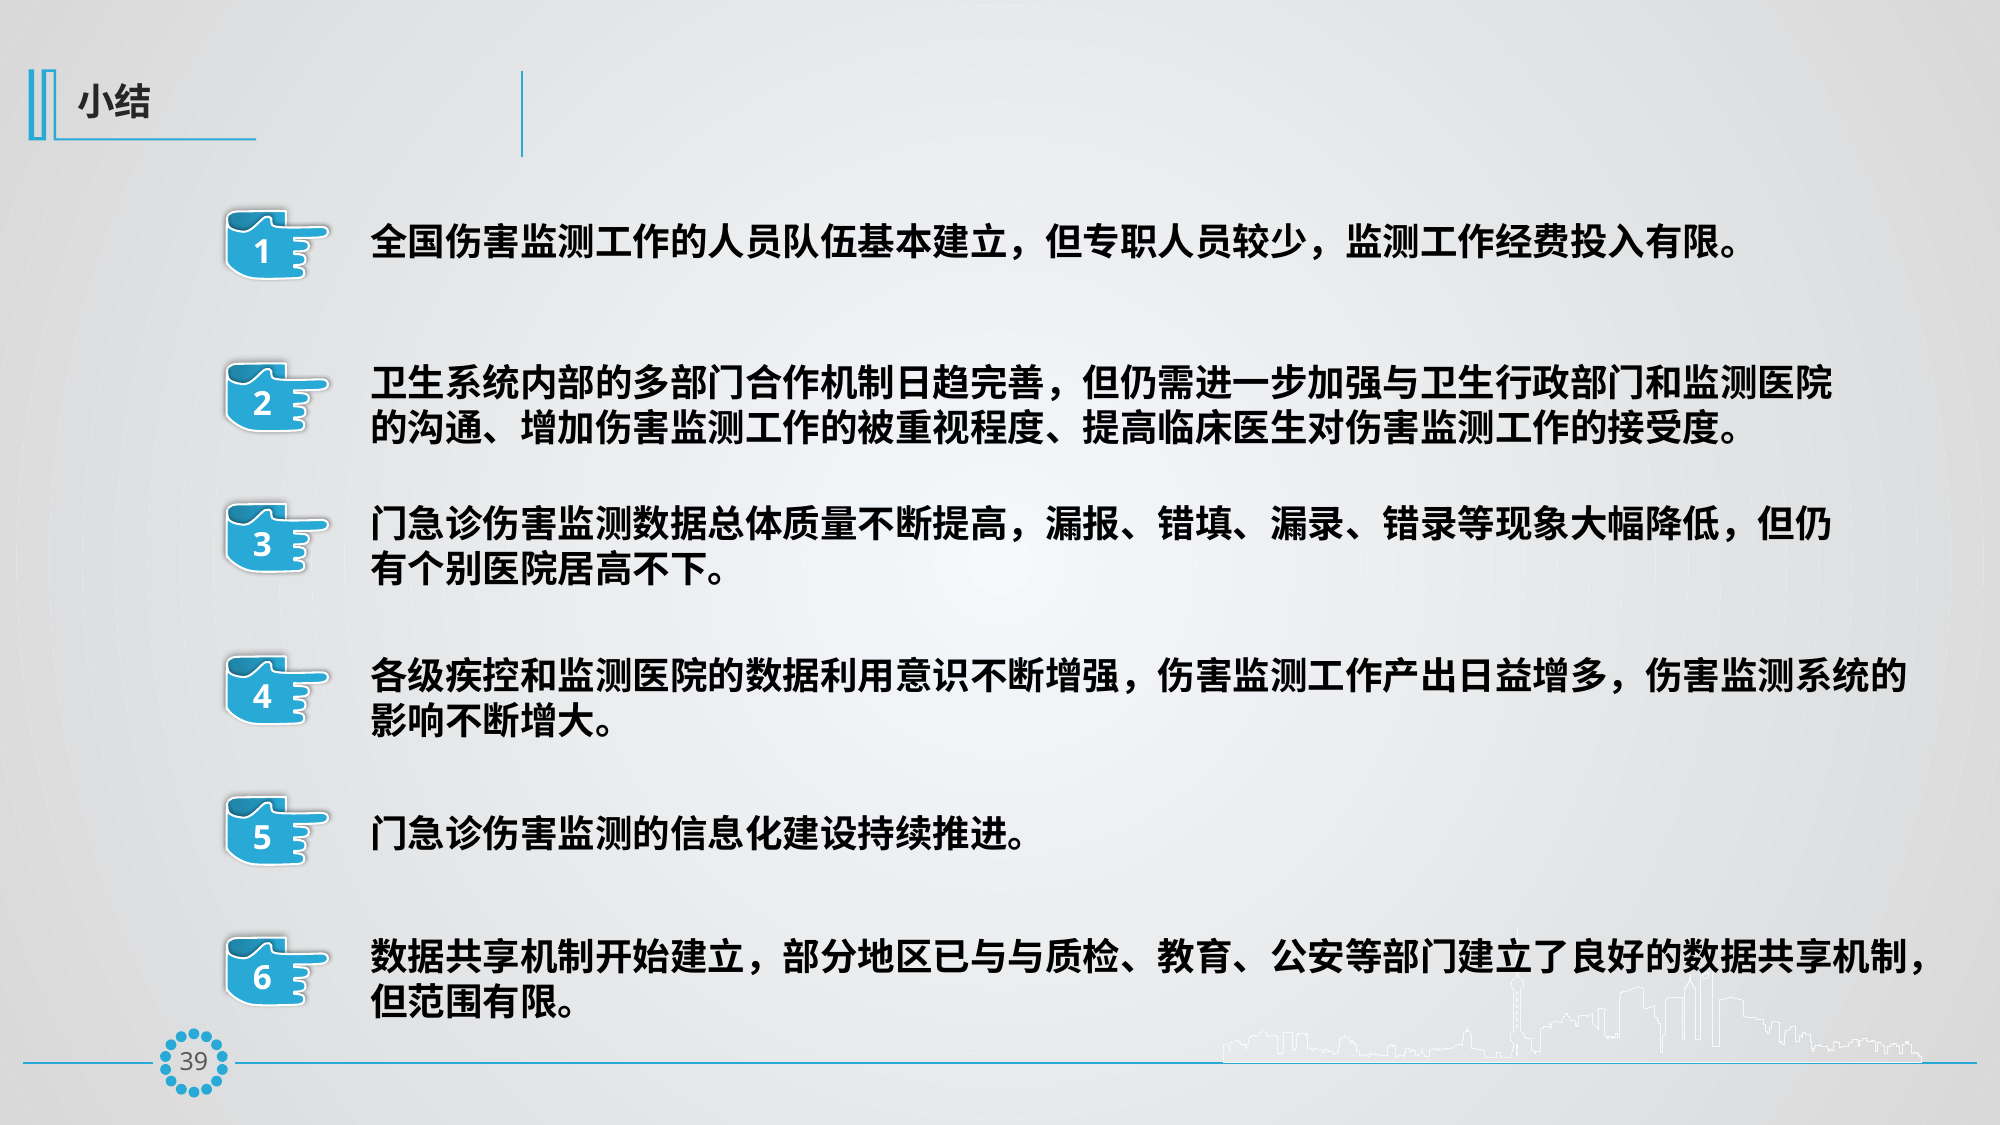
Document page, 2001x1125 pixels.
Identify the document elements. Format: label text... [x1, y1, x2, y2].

text_box 全国伤害监测工作的人员队伍基本建立，但专职人员较少，监测工作经费投入有限。 [355, 210, 1879, 271]
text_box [226, 655, 329, 725]
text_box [226, 796, 329, 866]
text_box 数据共享机制开始建立，部分地区已与与质检、教育、公安等部门建立了良好的数据共享机制，但范围有限。 [355, 925, 1938, 1031]
text_box 门急诊伤害监测的信息化建设持续推进。 [355, 802, 1068, 863]
slide_number 38 [169, 1039, 218, 1086]
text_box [226, 362, 329, 432]
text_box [226, 503, 329, 573]
text_box 各级疾控和监测医院的数据利用意识不断增强，伤害监测工作产出日益增多，伤害监测系统的影响不断增大。 [355, 644, 1938, 750]
text_box 卫生系统内部的多部门合作机制日趋完善，但仍需进一步加强与卫生行政部门和监测医院的沟通、增加伤害监测工作的被重视程度、提高临床医生对伤害监测工作的接受度。 [355, 351, 1879, 457]
text_box 小结 [62, 70, 250, 130]
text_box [226, 210, 329, 280]
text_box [226, 936, 329, 1006]
text_box 门急诊伤害监测数据总体质量不断提高，漏报、错填、漏录、错录等现象大幅降低，但仍有个别医院居高不下。 [355, 492, 1879, 597]
